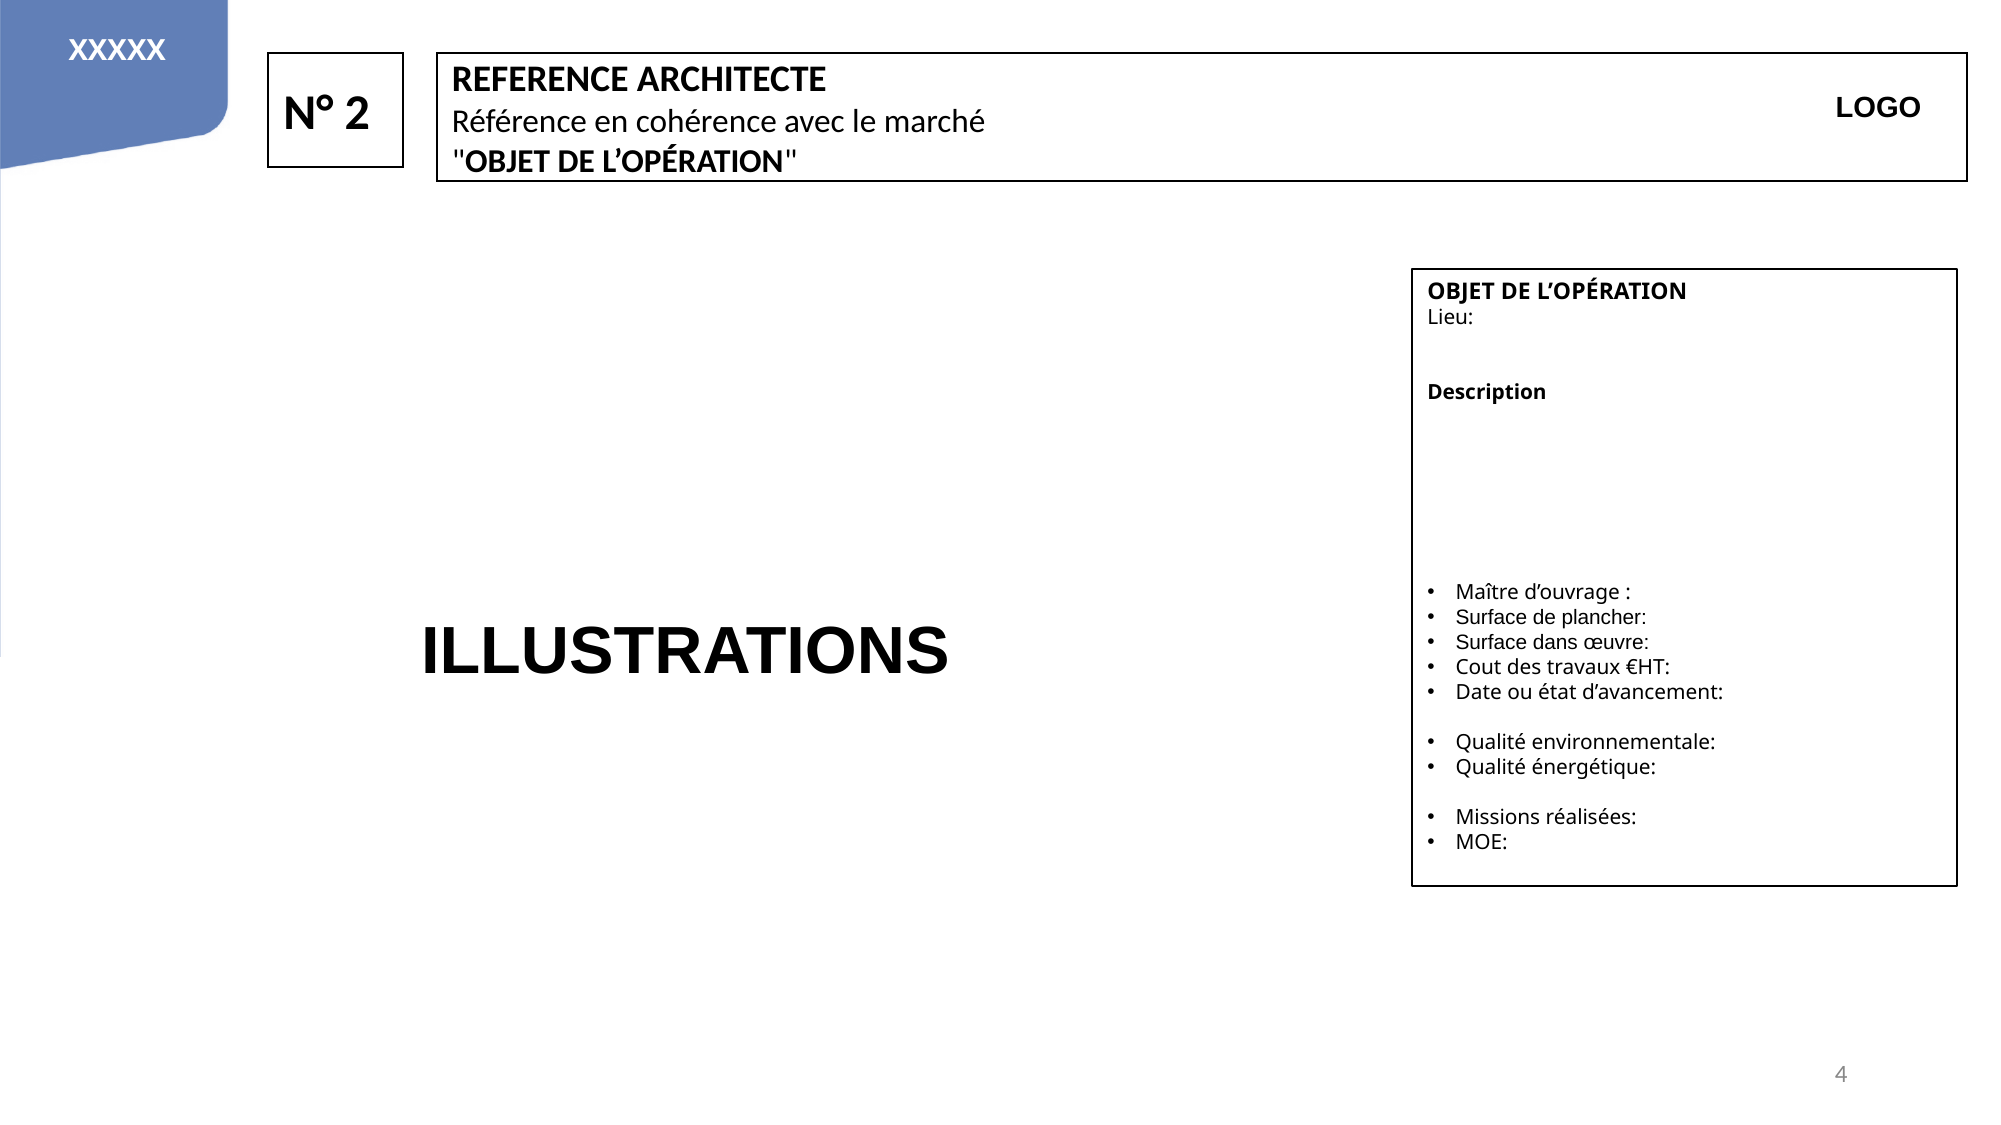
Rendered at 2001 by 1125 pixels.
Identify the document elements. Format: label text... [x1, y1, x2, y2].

slide_number 4 [1412, 1042, 1863, 1103]
text_box LOGO [1810, 81, 1947, 131]
picture [0, 0, 1012, 657]
text_box ILLUSTRATIONS [11, 189, 1378, 1105]
text_box OBJET DE L’OPÉRATION Lieu: Description Maître d’ouvrage : Surface de plancher: Surface dans œuvre: Cout des travaux €HT: Date ou état d’avancement: Qualité environnementale: Qualité énergétique: Missions réalisées: MOE: [1412, 269, 1957, 887]
text_box REFERENCE ARCHITECTE Référence en cohérence avec le marché "OBJET DE L’OPÉRATION" [1016, 52, 1967, 181]
